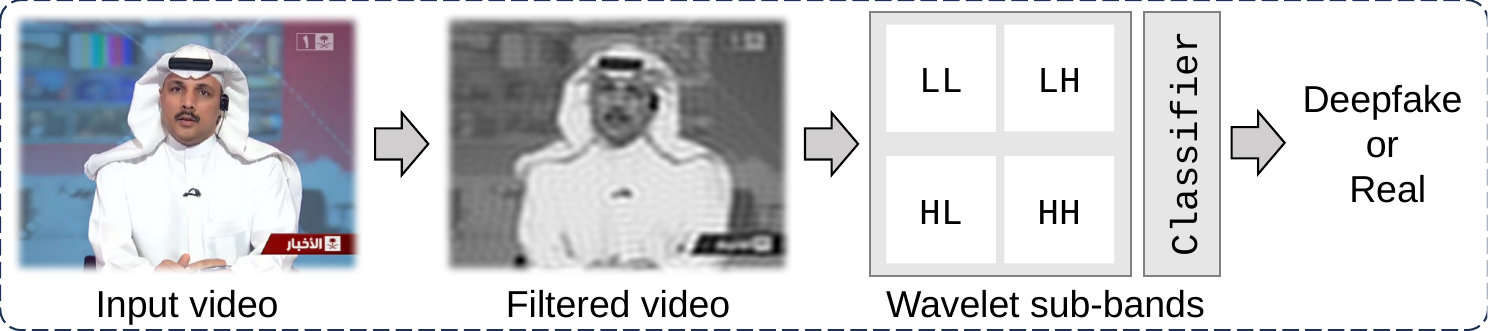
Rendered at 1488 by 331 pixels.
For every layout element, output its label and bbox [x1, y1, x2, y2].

text_box [0, 0, 1488, 331]
